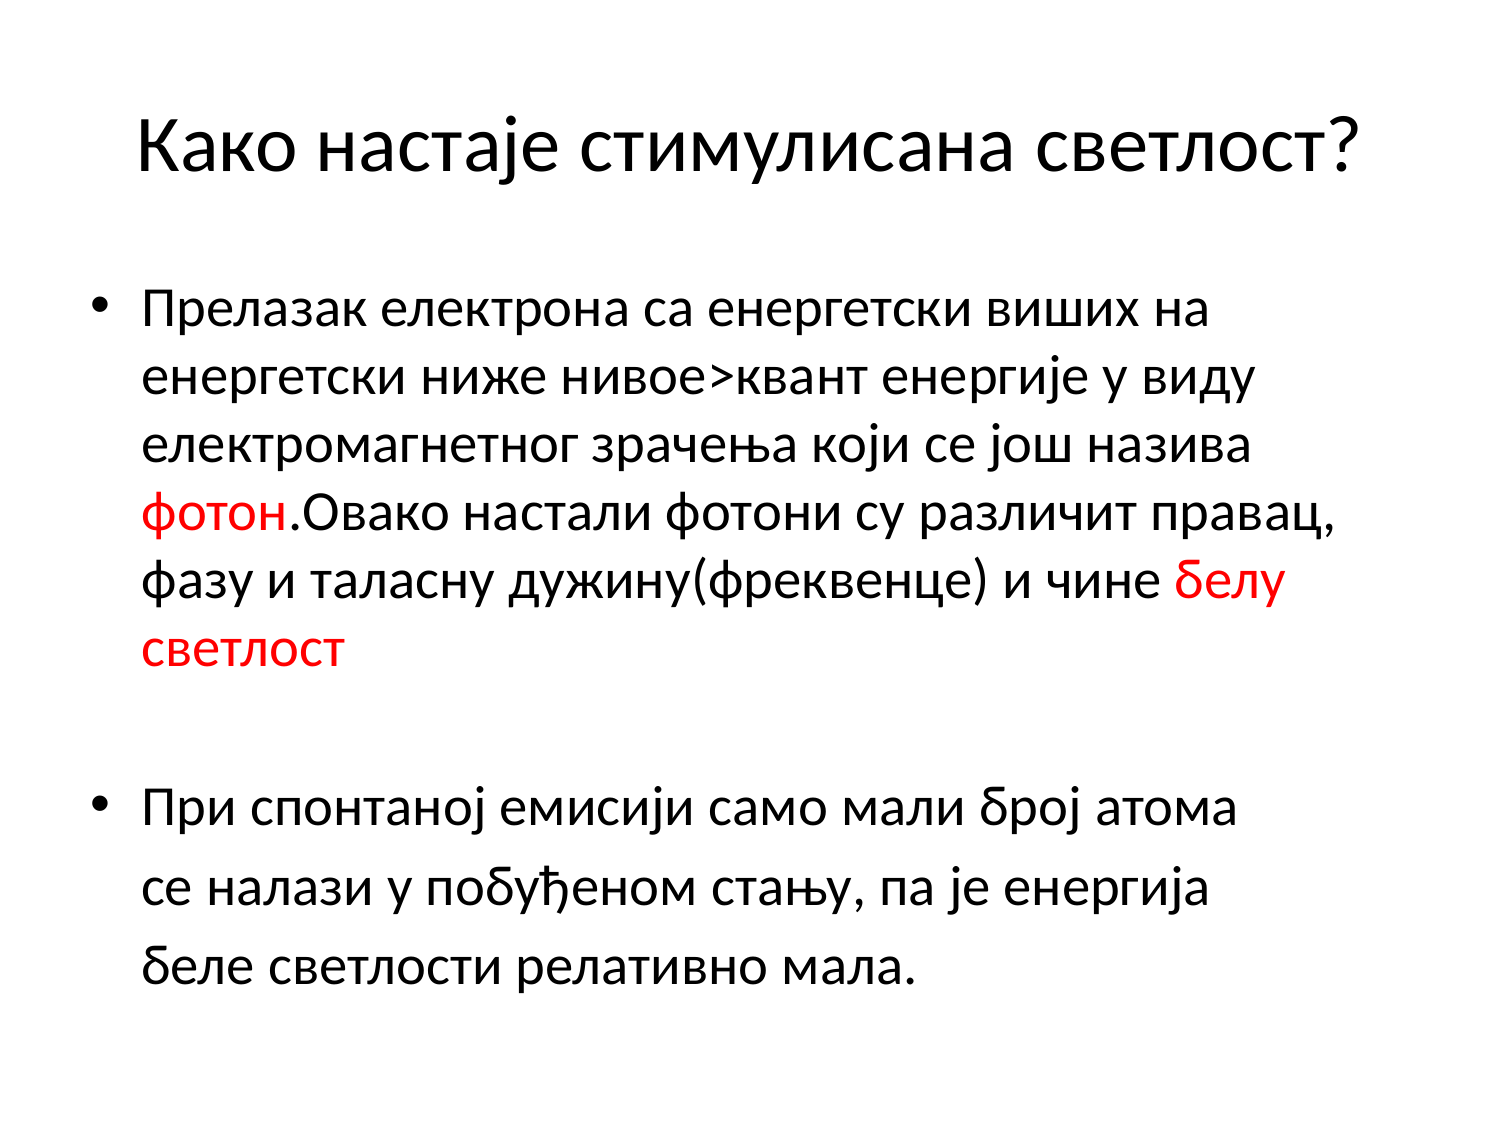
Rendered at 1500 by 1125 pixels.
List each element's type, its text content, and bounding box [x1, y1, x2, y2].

list Прелазак електрона са енергетски виших на енергетски ниже нивое>квант енергије у виду електромагнетног зрачења који се још назива фотон.Овако настали фотони су различит правац, фазу и таласну дужину(фреквенце) и чине белу светлост При спонтаној емисији само мали број атома се налази у побуђеном стању, па је енергија беле светлости релативно мала. [75, 262, 1425, 1005]
title Како настаје стимулисана светлост? [75, 45, 1425, 233]
